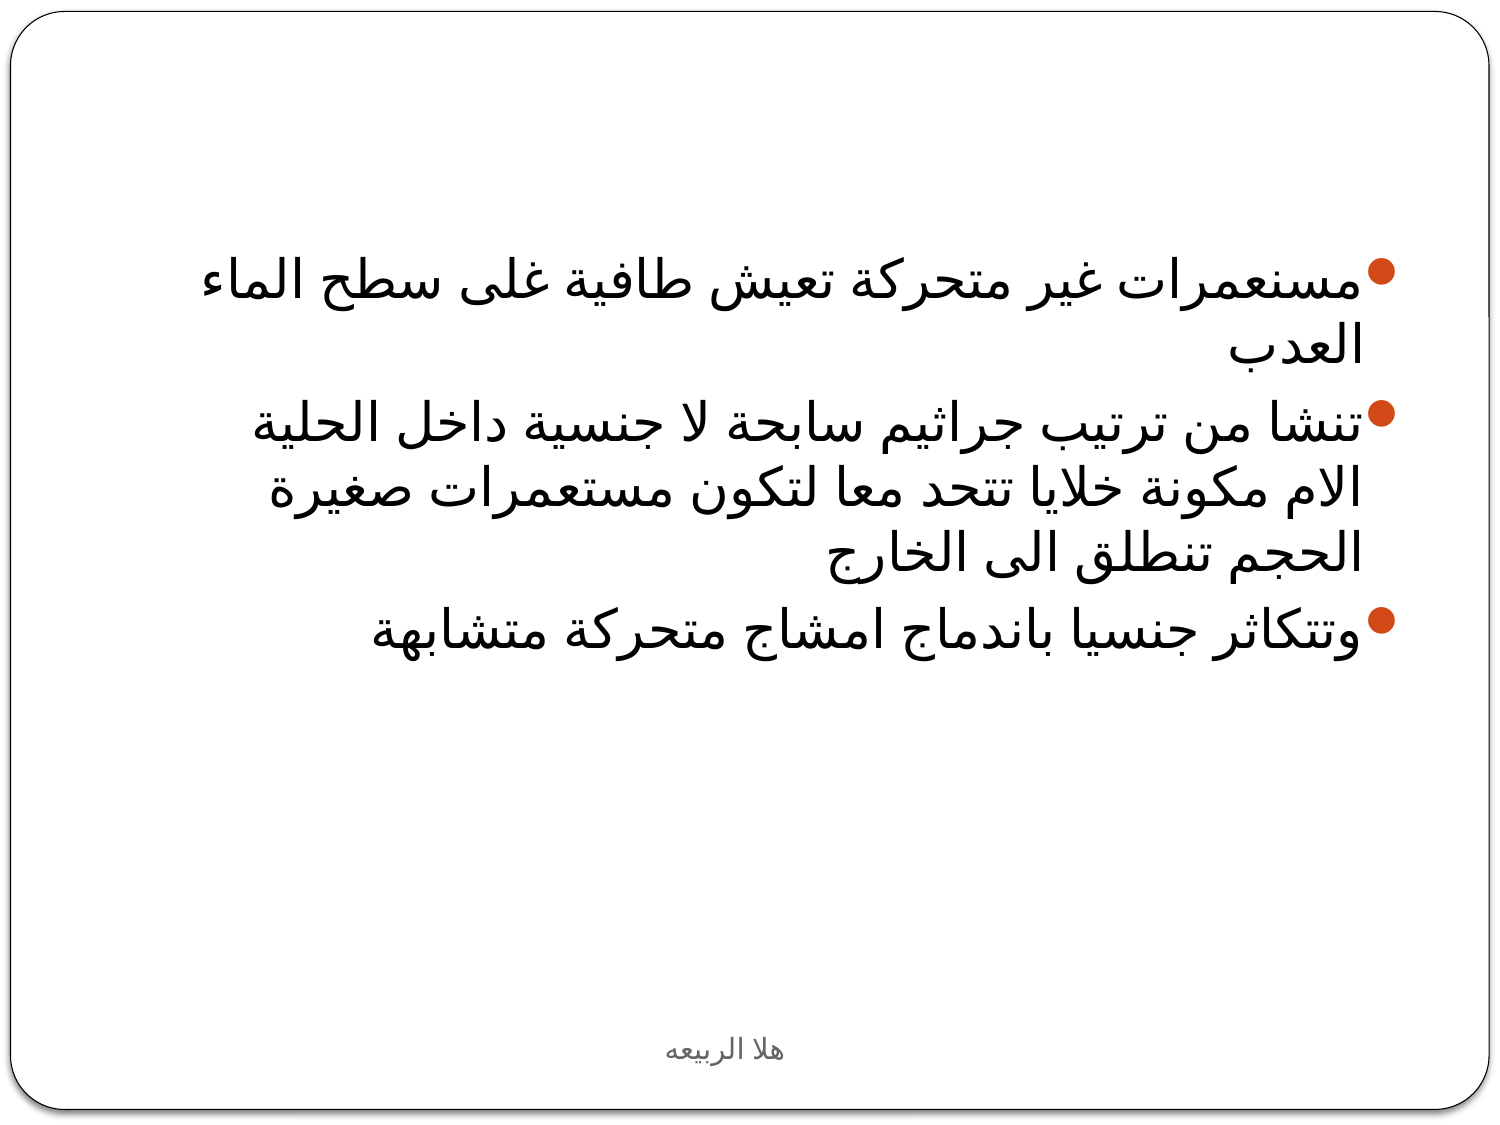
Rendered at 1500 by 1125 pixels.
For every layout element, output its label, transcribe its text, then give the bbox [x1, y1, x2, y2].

list مسنعمرات غير متحركة تعيش طافية غلى سطح الماء العدب تنشا من ترتيب جراثيم سابحة لا جنسية داخل الحلية الام مكونة خلايا تتحد معا لتكون مستعمرات صغيرة الحجم تنطلق الى الخارج وتتكاثر جنسيا باندماج امشاج متحركة متشابهة [150, 237, 1425, 988]
footer هلا الربيعه [150, 1012, 800, 1088]
